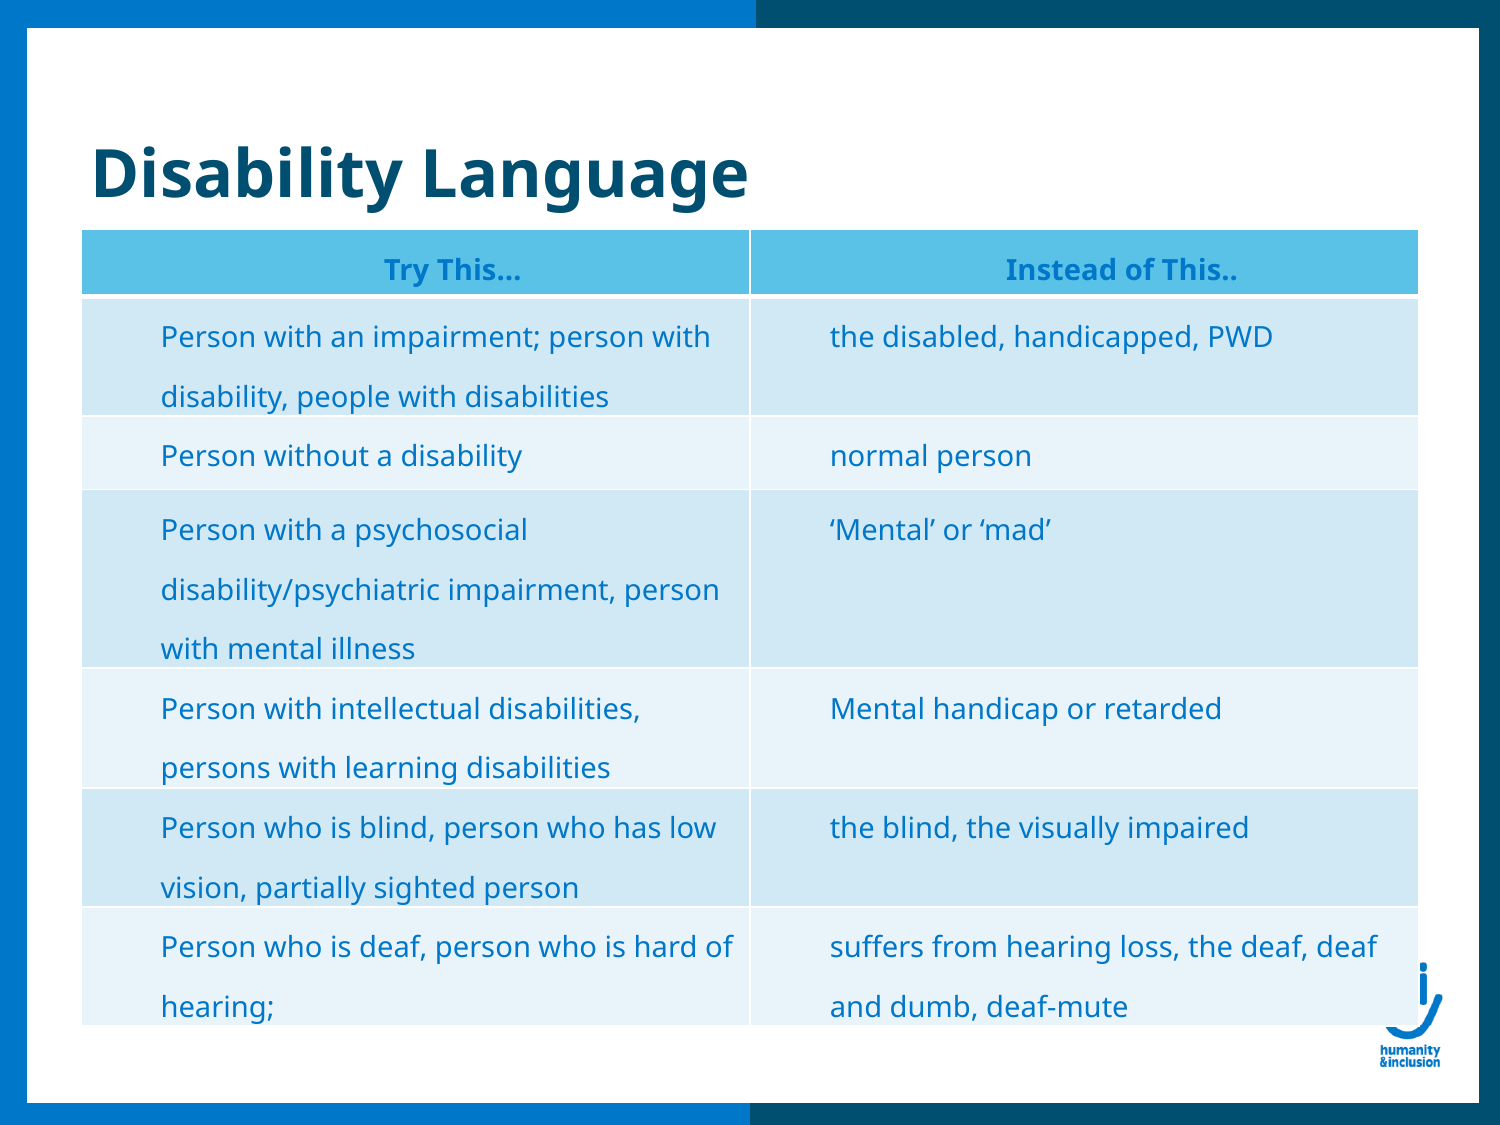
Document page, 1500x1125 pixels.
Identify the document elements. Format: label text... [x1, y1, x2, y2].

table_cell Person with an impairment; person with disability, people with disabilities [82, 299, 749, 415]
table_header Try This… [82, 230, 749, 294]
table_cell the blind, the visually impaired [751, 789, 1418, 906]
table_cell Person without a disability [82, 417, 749, 489]
picture [1369, 942, 1451, 1078]
table_cell Mental handicap or retarded [751, 669, 1418, 787]
table_header Instead of This.. [751, 230, 1418, 294]
table_cell Person who is deaf, person who is hard of hearing; [82, 908, 749, 1025]
table_cell normal person [751, 417, 1418, 489]
table_cell the disabled, handicapped, PWD [751, 299, 1418, 415]
table_cell Person with intellectual disabilities, persons with learning disabilities [82, 669, 749, 787]
table_cell Person with a psychosocial disability/psychiatric impairment, person with mental illness [82, 490, 749, 667]
title Disability Language [78, 80, 1420, 262]
table_cell suffers from hearing loss, the deaf, deaf and dumb, deaf-mute [751, 908, 1418, 1025]
table_cell Person who is blind, person who has low vision, partially sighted person [82, 789, 749, 906]
table_cell ‘Mental’ or ‘mad’ [751, 490, 1418, 667]
